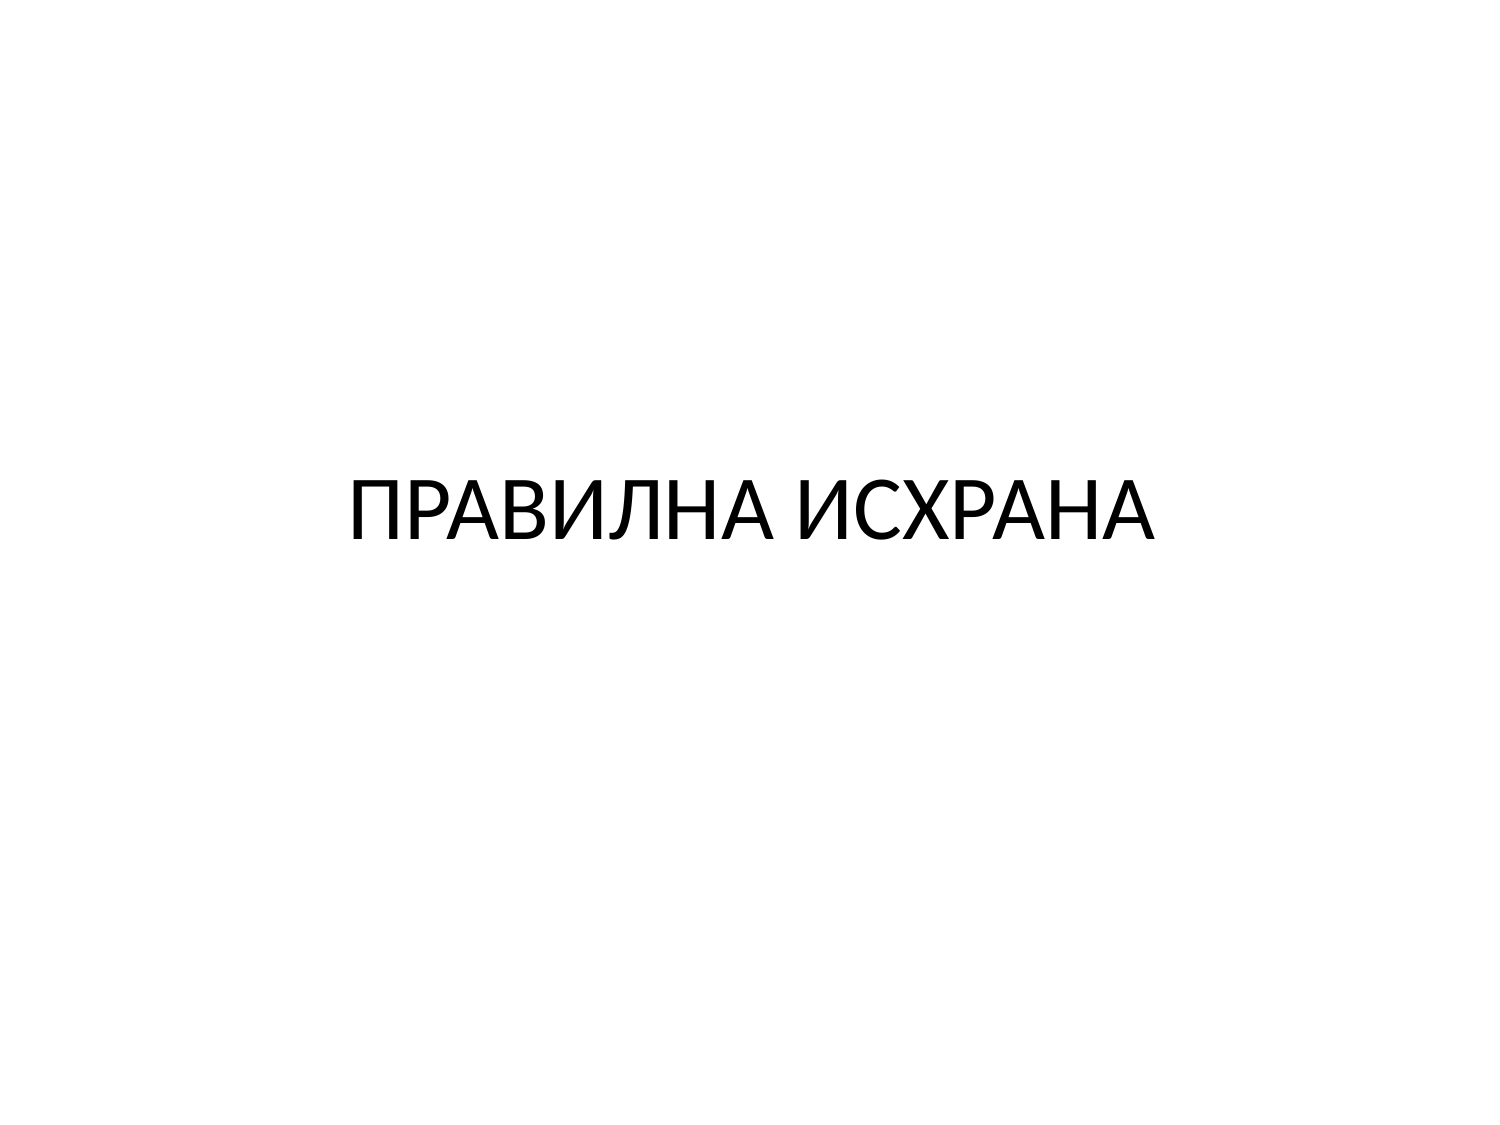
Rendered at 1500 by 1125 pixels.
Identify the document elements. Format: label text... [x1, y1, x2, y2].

title ПРАВИЛНА ИСХРАНА [76, 408, 1427, 597]
